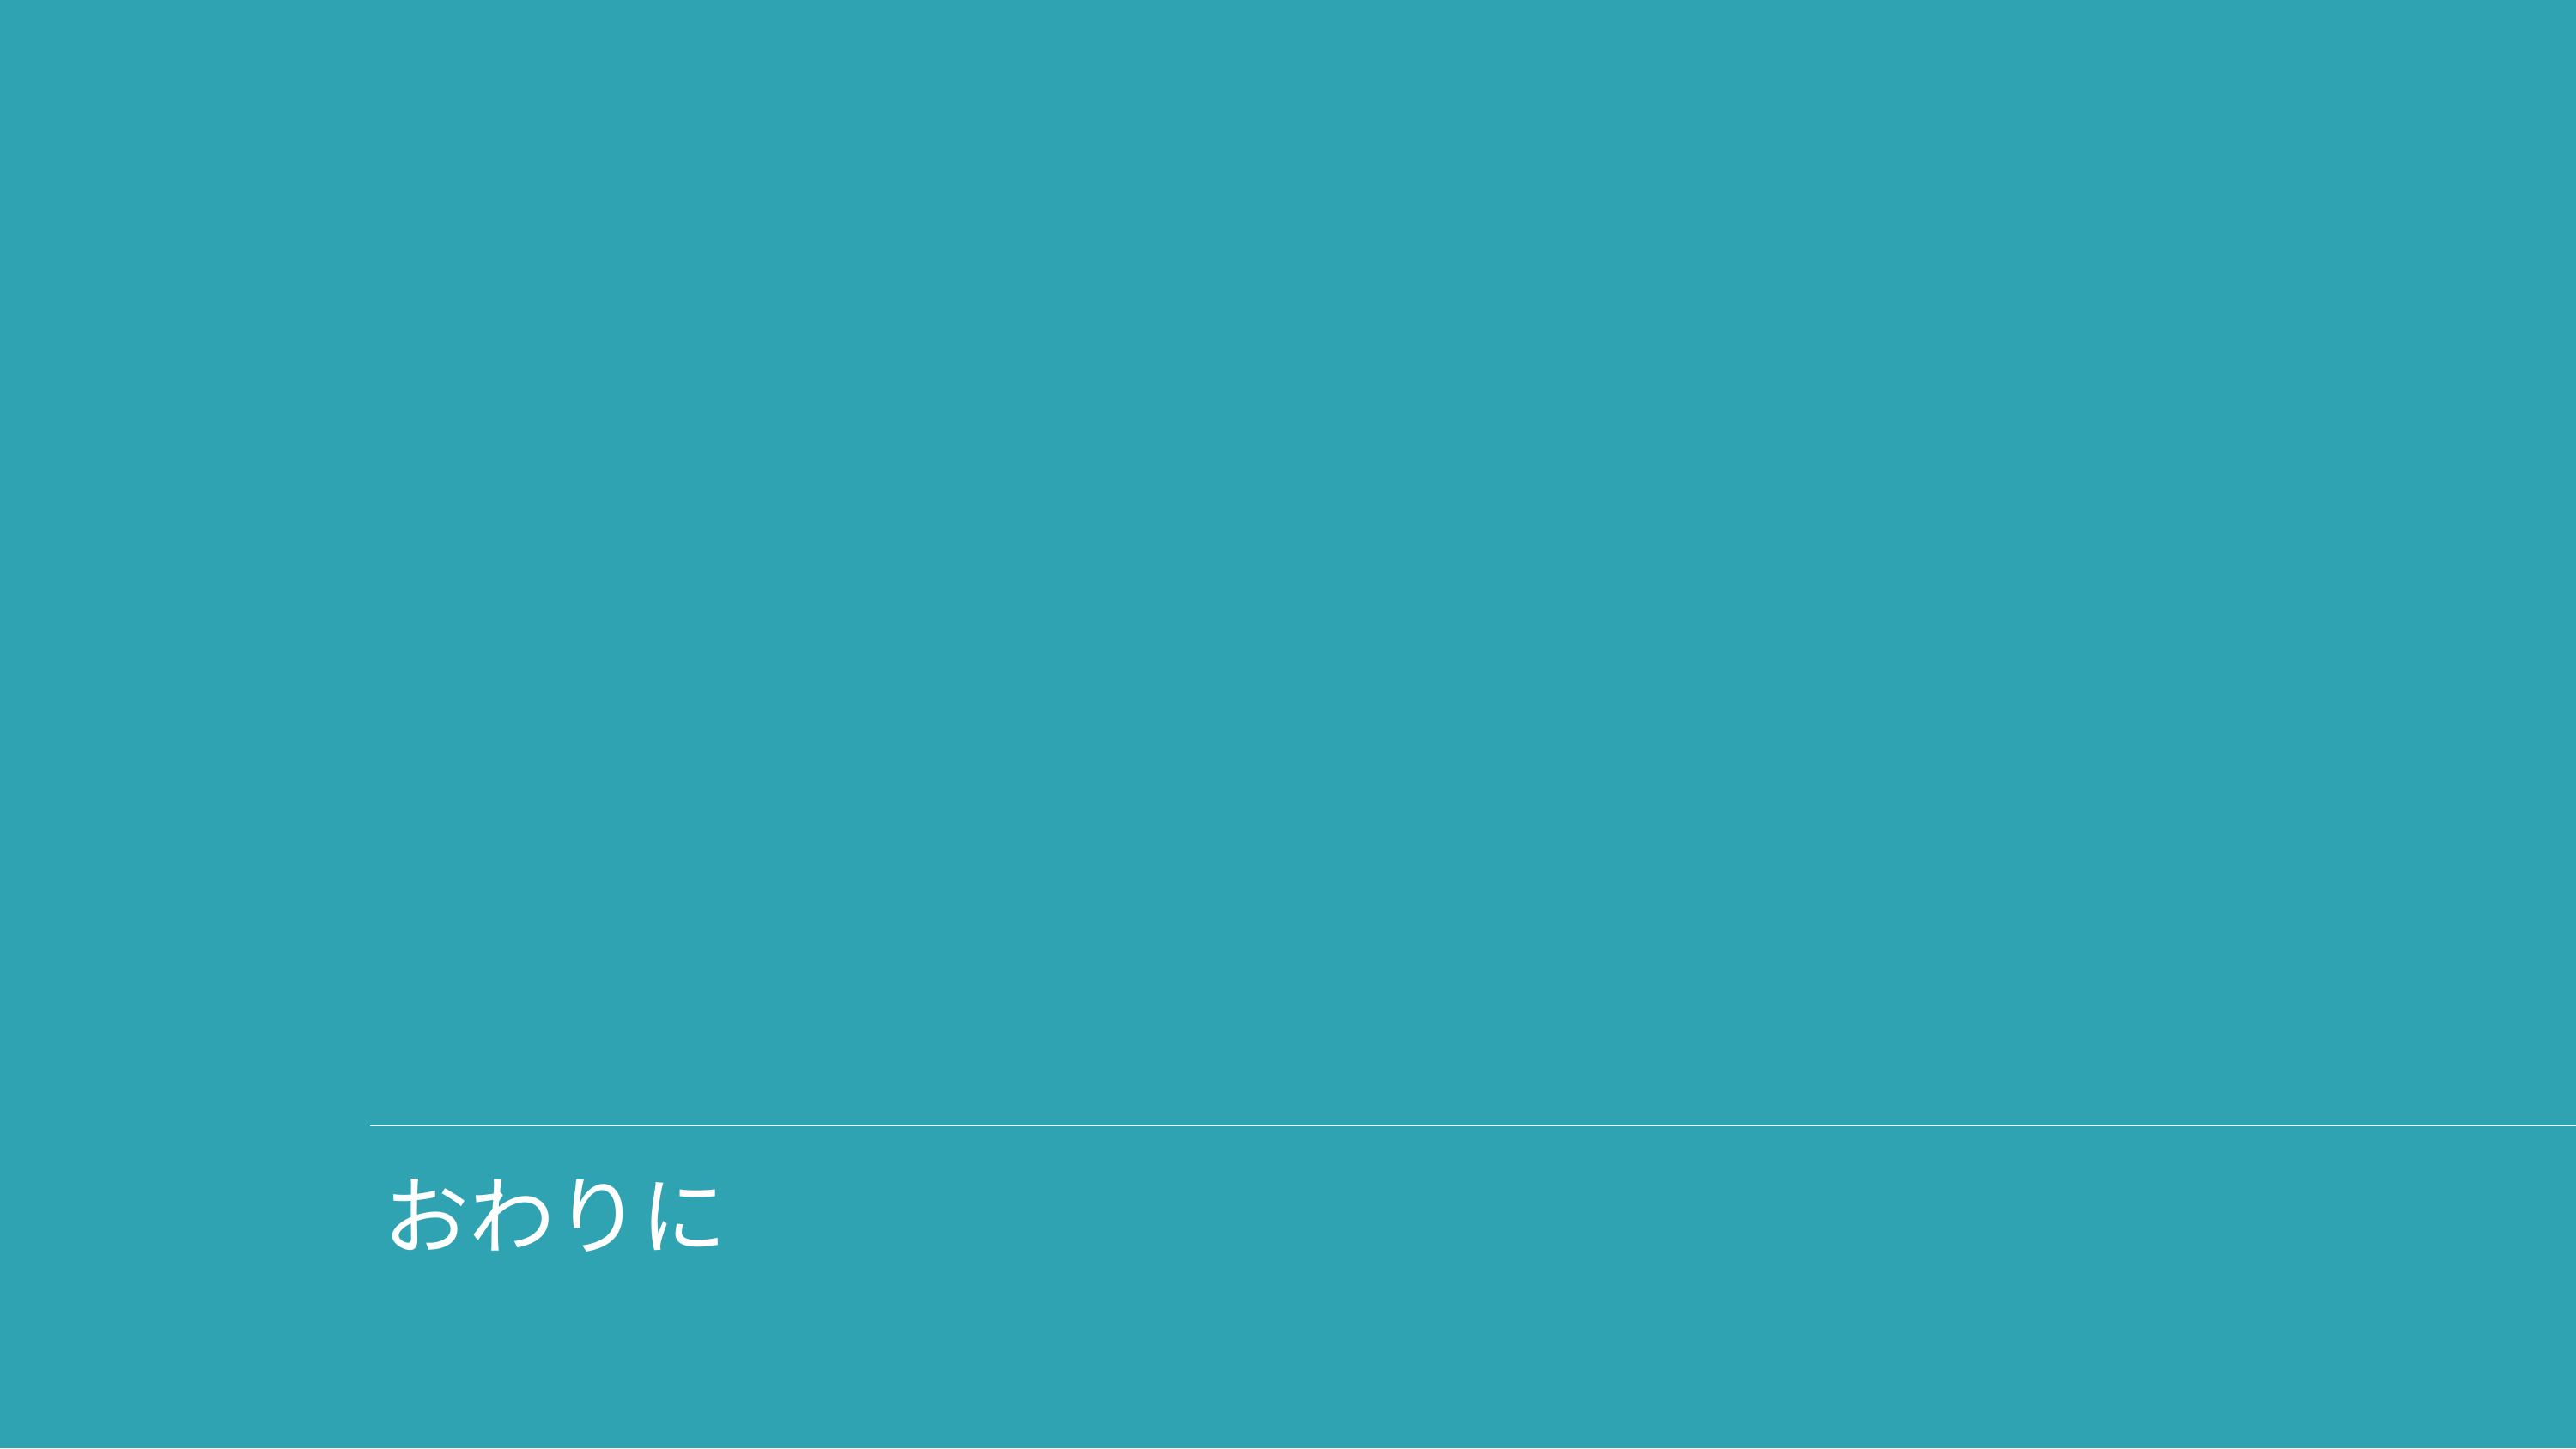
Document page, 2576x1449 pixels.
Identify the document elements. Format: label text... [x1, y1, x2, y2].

title おわりに [370, 1143, 2576, 1296]
